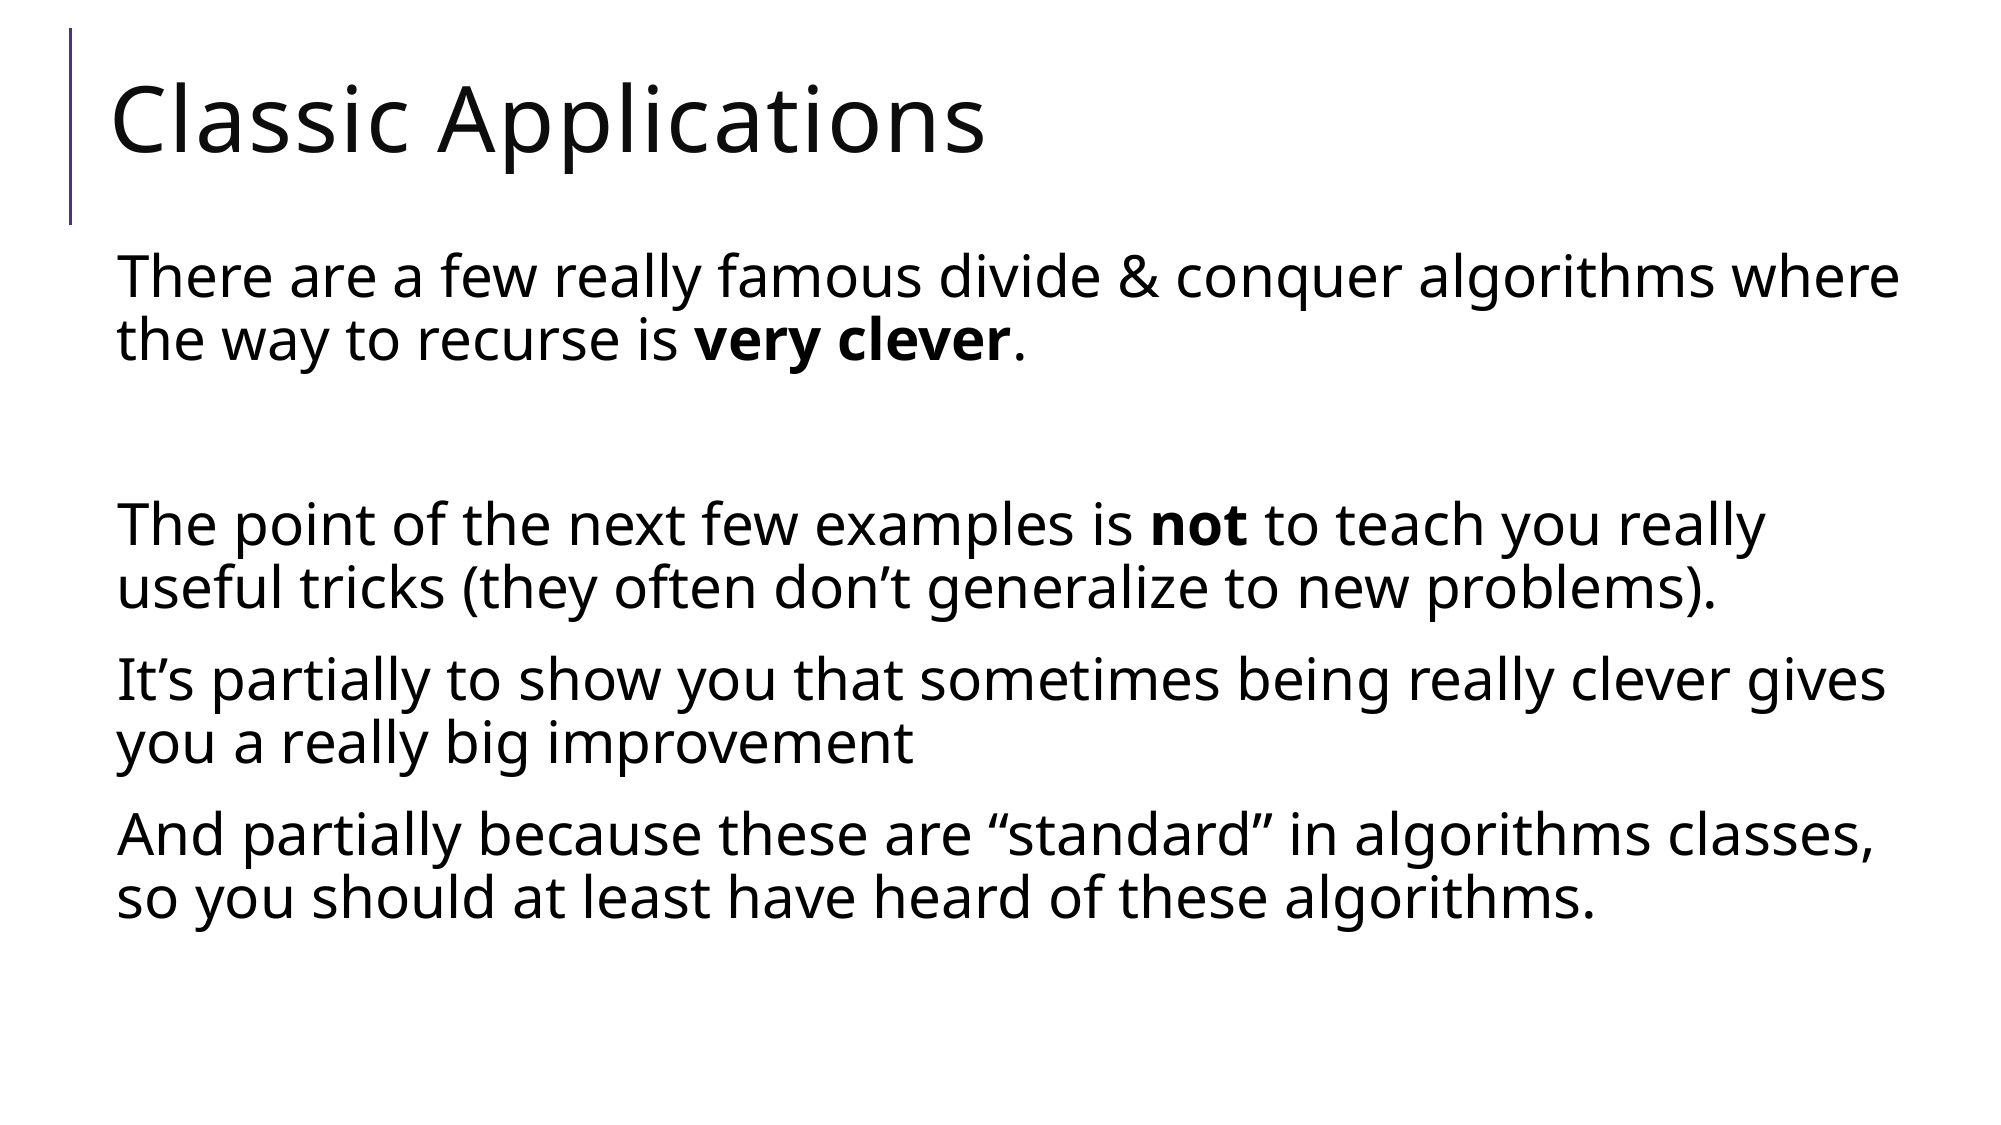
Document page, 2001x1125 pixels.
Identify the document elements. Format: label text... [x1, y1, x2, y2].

list There are a few really famous divide & conquer algorithms where the way to recurse is very clever. The point of the next few examples is not to teach you really useful tricks (they often don’t generalize to new problems). It’s partially to show you that sometimes being really clever gives you a really big improvement And partially because these are “standard” in algorithms classes, so you should at least have heard of these algorithms. [94, 240, 1930, 1035]
title Classic Applications [94, 43, 1930, 210]
